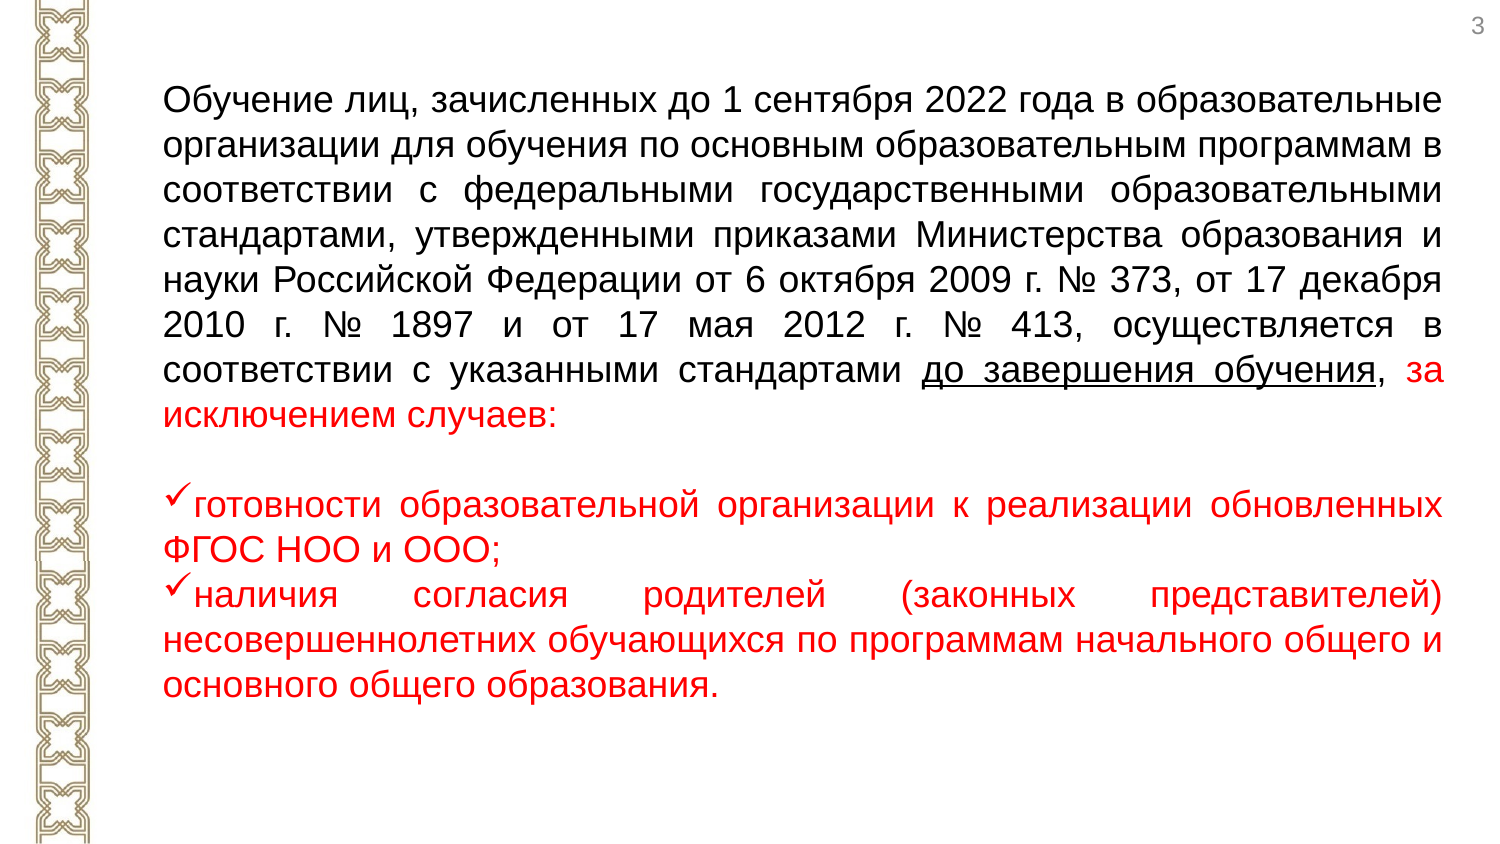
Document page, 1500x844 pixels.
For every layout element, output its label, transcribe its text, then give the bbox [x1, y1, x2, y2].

list Обучение лиц, зачисленных до 1 сентября 2022 года в образовательные организации для обучения по основным образовательным программам в соответствии с федеральными государственными образовательными стандартами, утвержденными приказами Министерства образования и науки Российской Федерации от 6 октября 2009 г. № 373, от 17 декабря 2010 г. № 1897 и от 17 мая 2012 г. № 413, осуществляется в соответствии с указанными стандартами до завершения обучения, за исключением случаев: готовности образовательной организации к реализации обновленных ФГОС НОО и ООО; наличия согласия родителей (законных представителей) несовершеннолетних обучающихся по программам начального общего и основного общего образования. [147, 67, 1459, 741]
slide_number 3 [1149, 1, 1500, 47]
picture [0, 0, 1500, 844]
